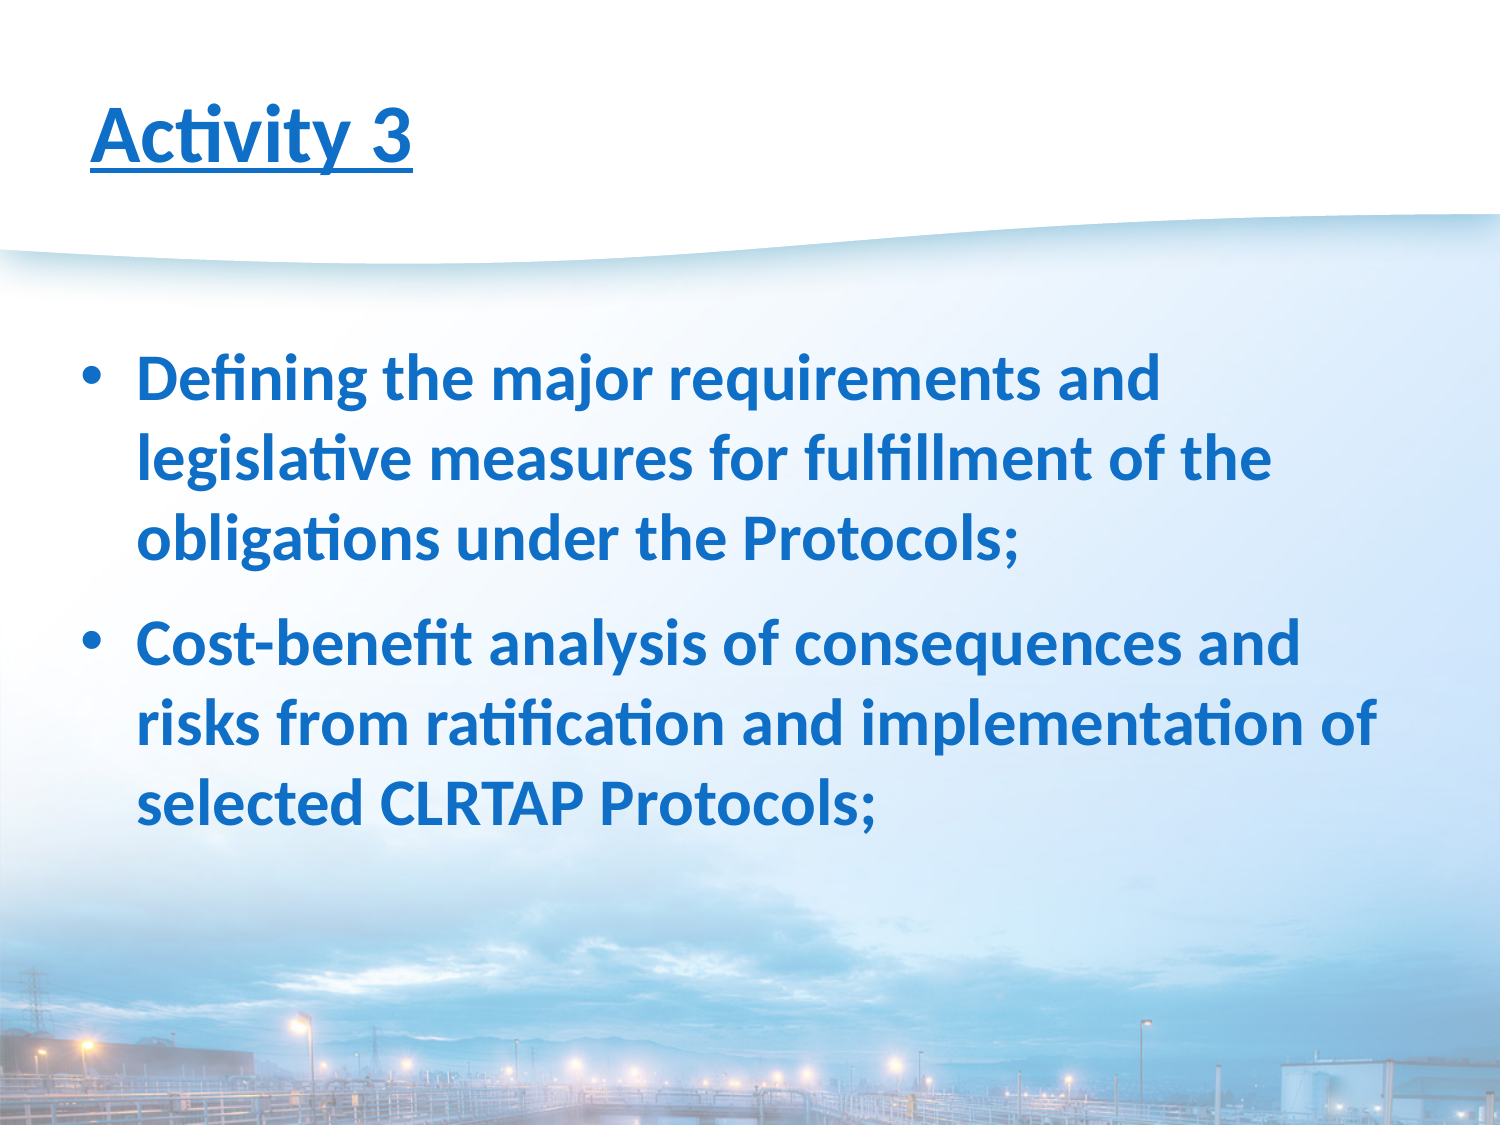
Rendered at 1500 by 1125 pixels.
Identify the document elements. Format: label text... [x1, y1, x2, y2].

title Activity 3 [75, 45, 1483, 233]
picture [0, 215, 1500, 1125]
list Defining the major requirements and legislative measures for fulfillment of the obligations under the Protocols; Cost-benefit analysis of consequences and risks from ratification and implementation of selected CLRTAP Protocols; [64, 326, 1415, 1000]
